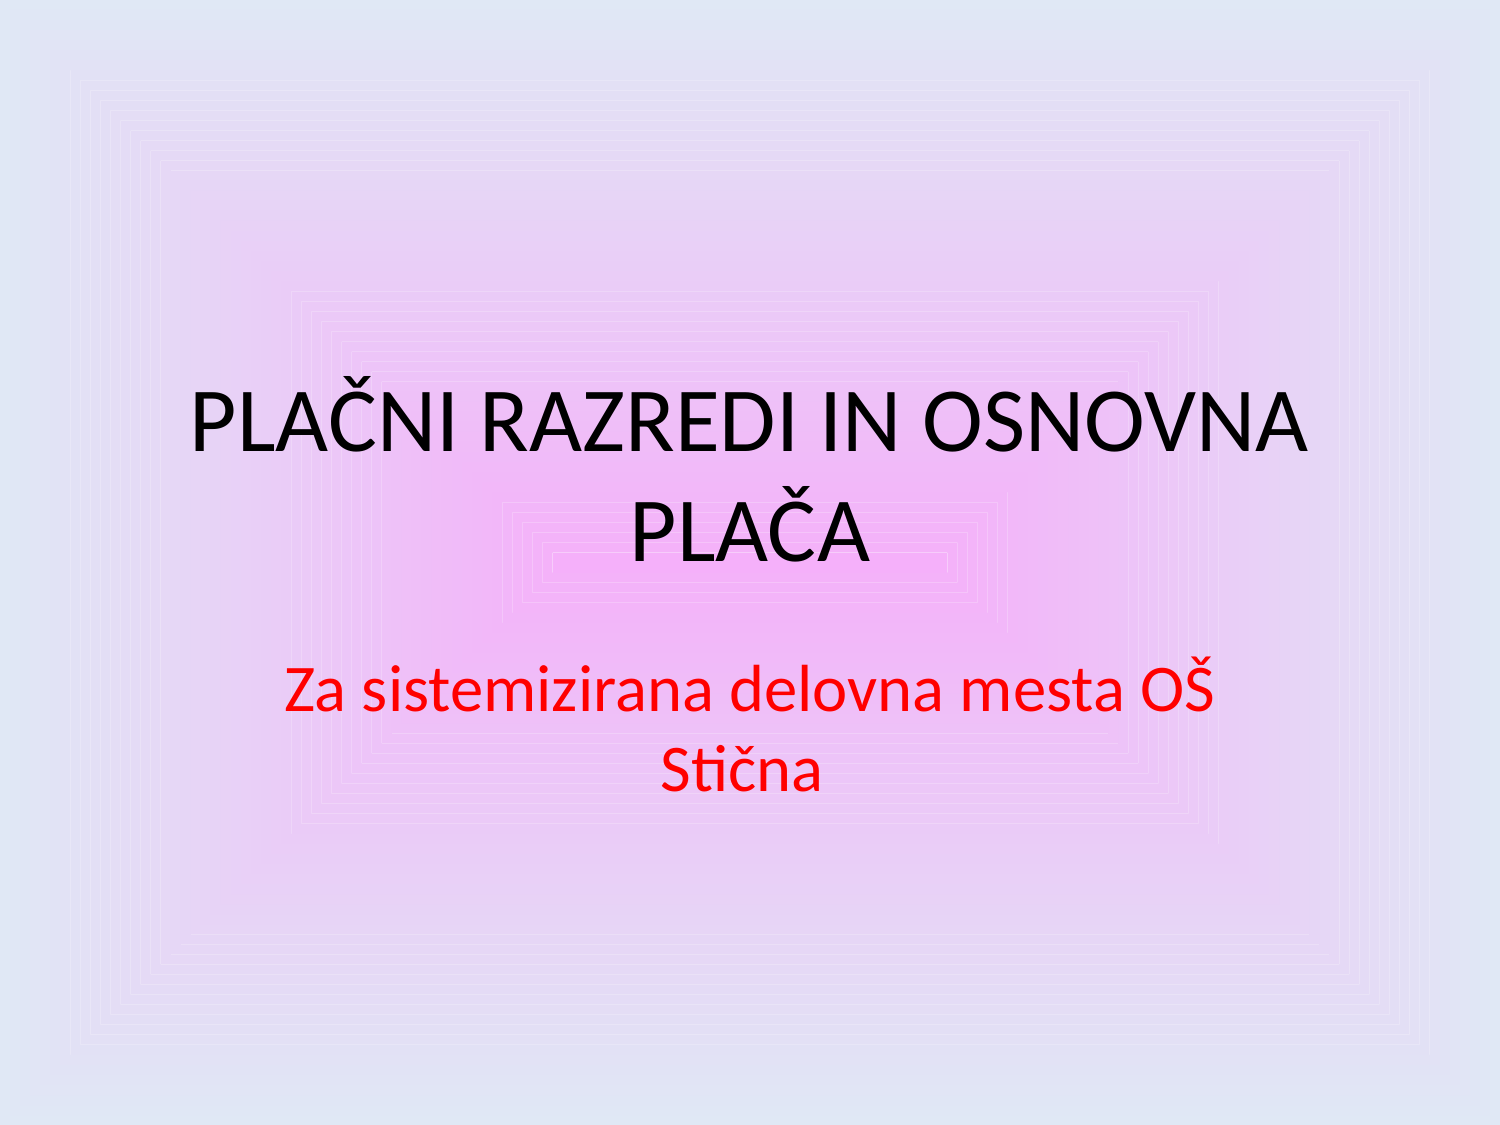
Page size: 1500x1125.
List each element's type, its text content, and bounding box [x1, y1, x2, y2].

title PLAČNI RAZREDI IN OSNOVNA PLAČA [112, 349, 1388, 591]
subtitle Za sistemizirana delovna mesta OŠ Stična [225, 637, 1275, 925]
